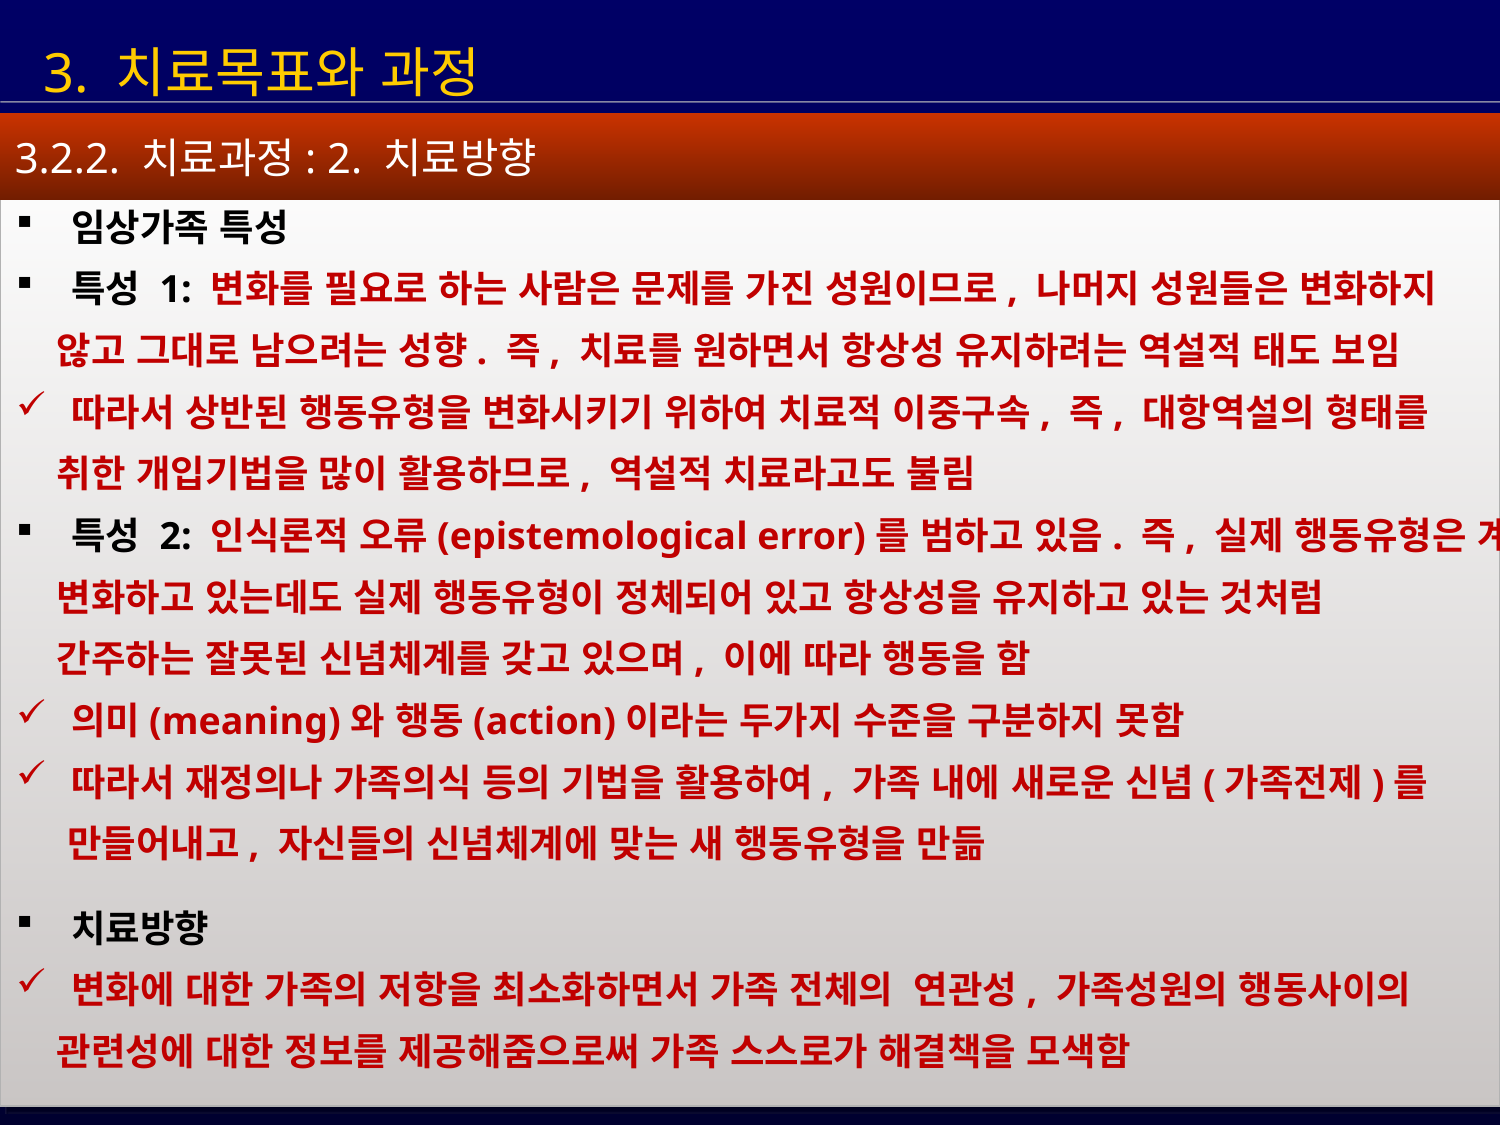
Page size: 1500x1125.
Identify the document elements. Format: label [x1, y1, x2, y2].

text_box [0, 30, 1500, 1107]
